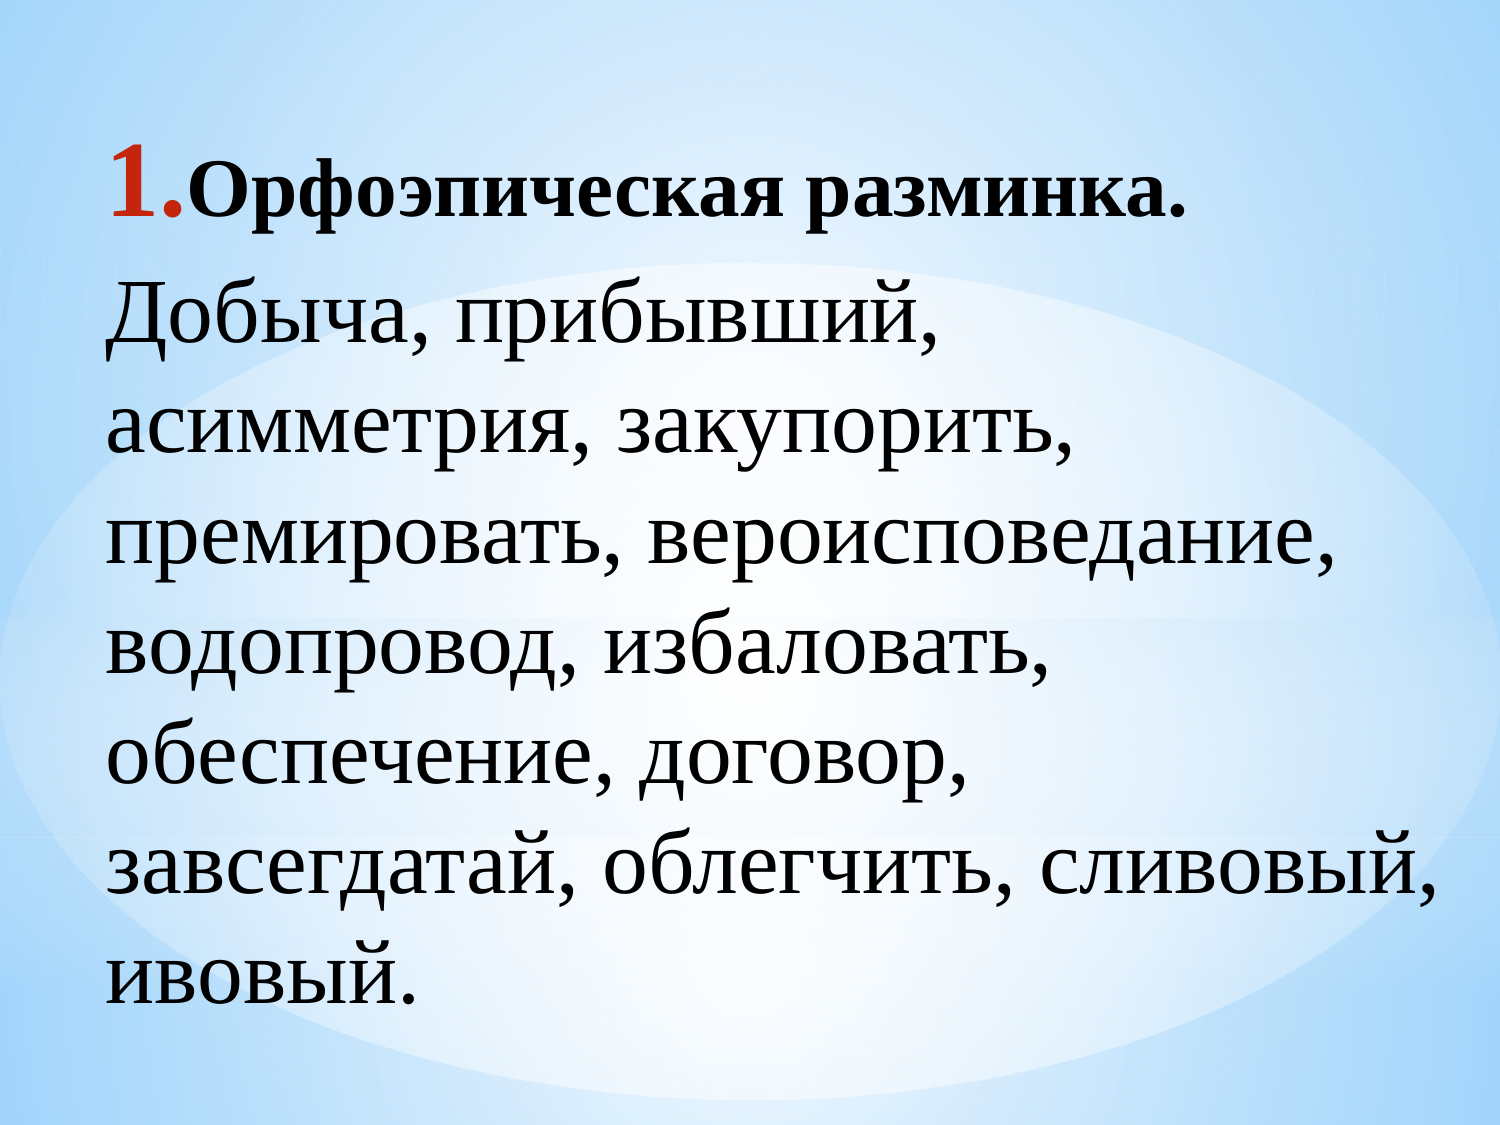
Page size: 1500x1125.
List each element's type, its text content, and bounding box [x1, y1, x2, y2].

list Орфоэпическая разминка. Добыча, прибывший, асимметрия, закупорить, премировать, вероисповедание, водопровод, избаловать, обеспечение, договор, завсегдатай, облегчить, сливовый, ивовый. [53, 125, 1459, 1076]
